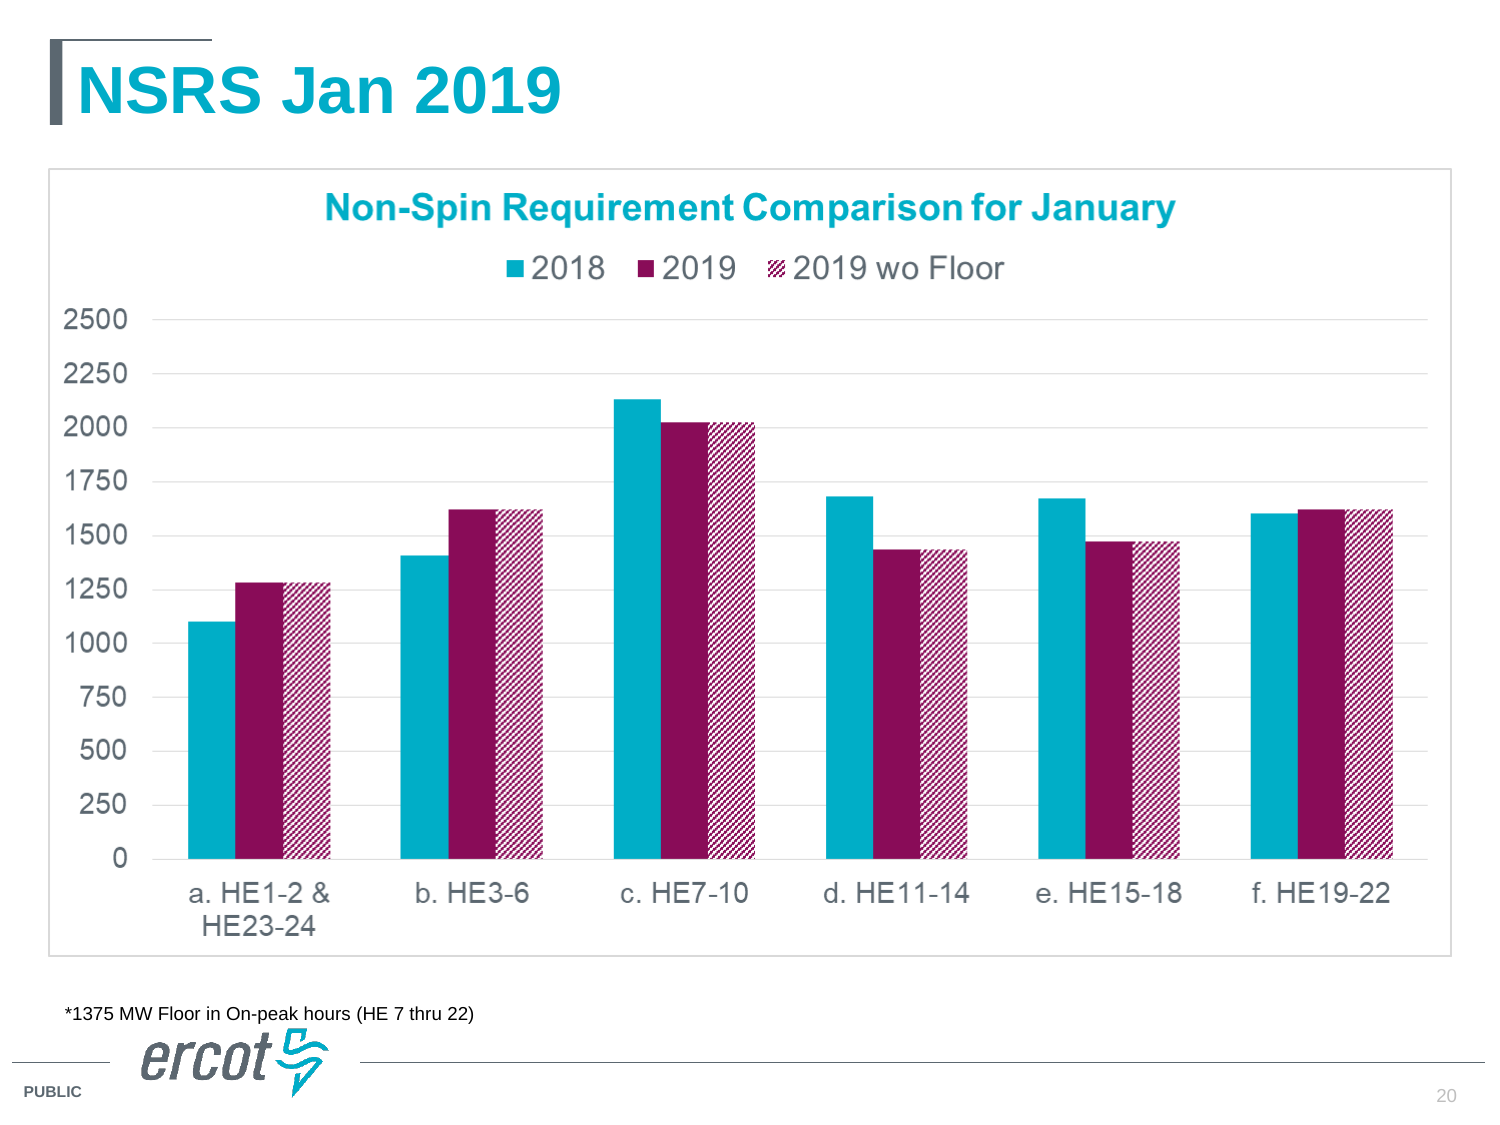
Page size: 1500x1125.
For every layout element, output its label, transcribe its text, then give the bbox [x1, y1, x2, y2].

picture [48, 168, 1452, 957]
picture [137, 1035, 332, 1100]
text_box *1375 MW Floor in On-peak hours (HE 7 thru 22) [50, 994, 1450, 1035]
title NSRS Jan 2019 [62, 39, 1450, 125]
